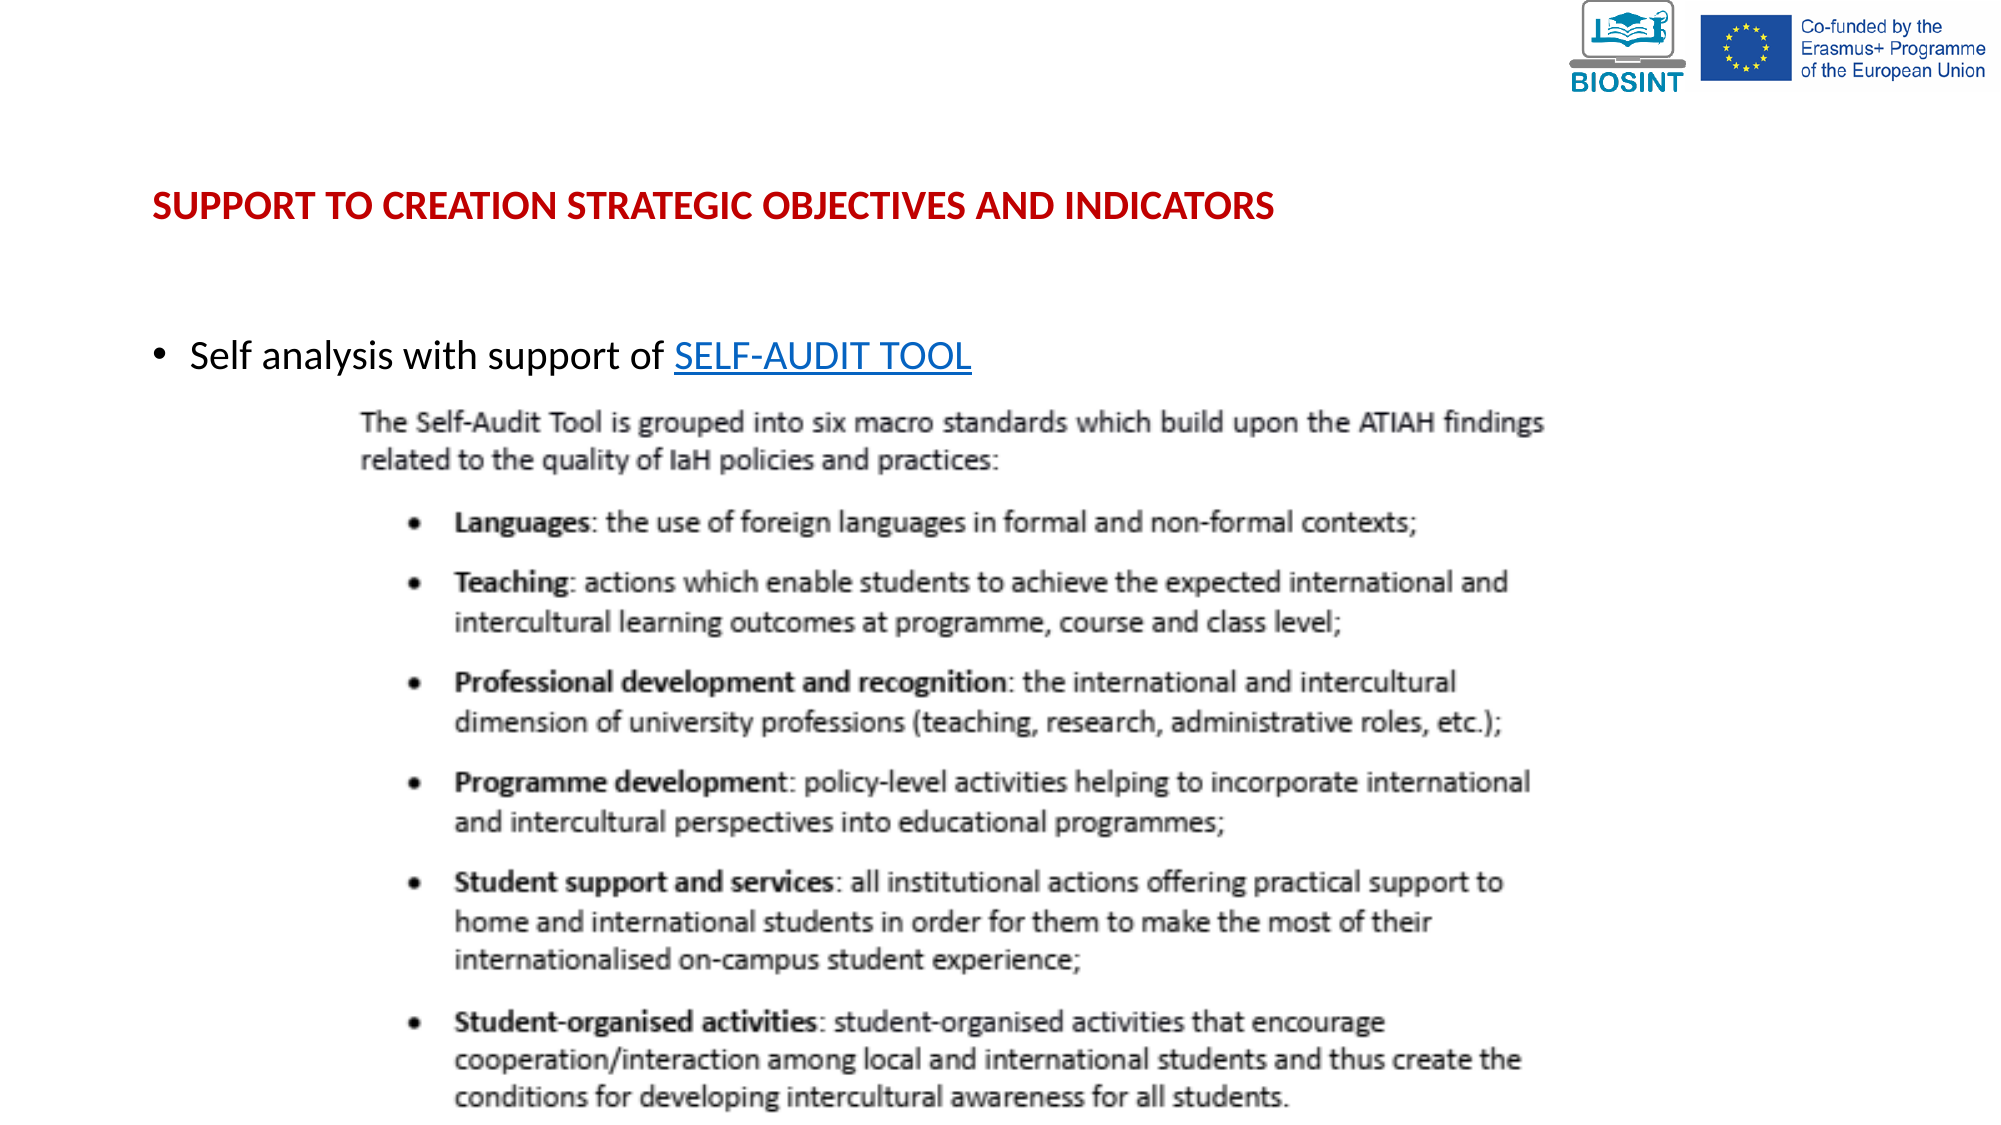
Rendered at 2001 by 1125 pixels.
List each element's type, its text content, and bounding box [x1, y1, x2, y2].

picture [342, 398, 1570, 1125]
picture [1604, 76, 1613, 88]
picture [1569, 0, 2000, 92]
list SUPPORT TO CREATION STRATEGIC OBJECTIVES AND INDICATORS Self analysis with support of SELF-AUDIT TOOL [137, 170, 1960, 1083]
picture [1653, 82, 1659, 92]
